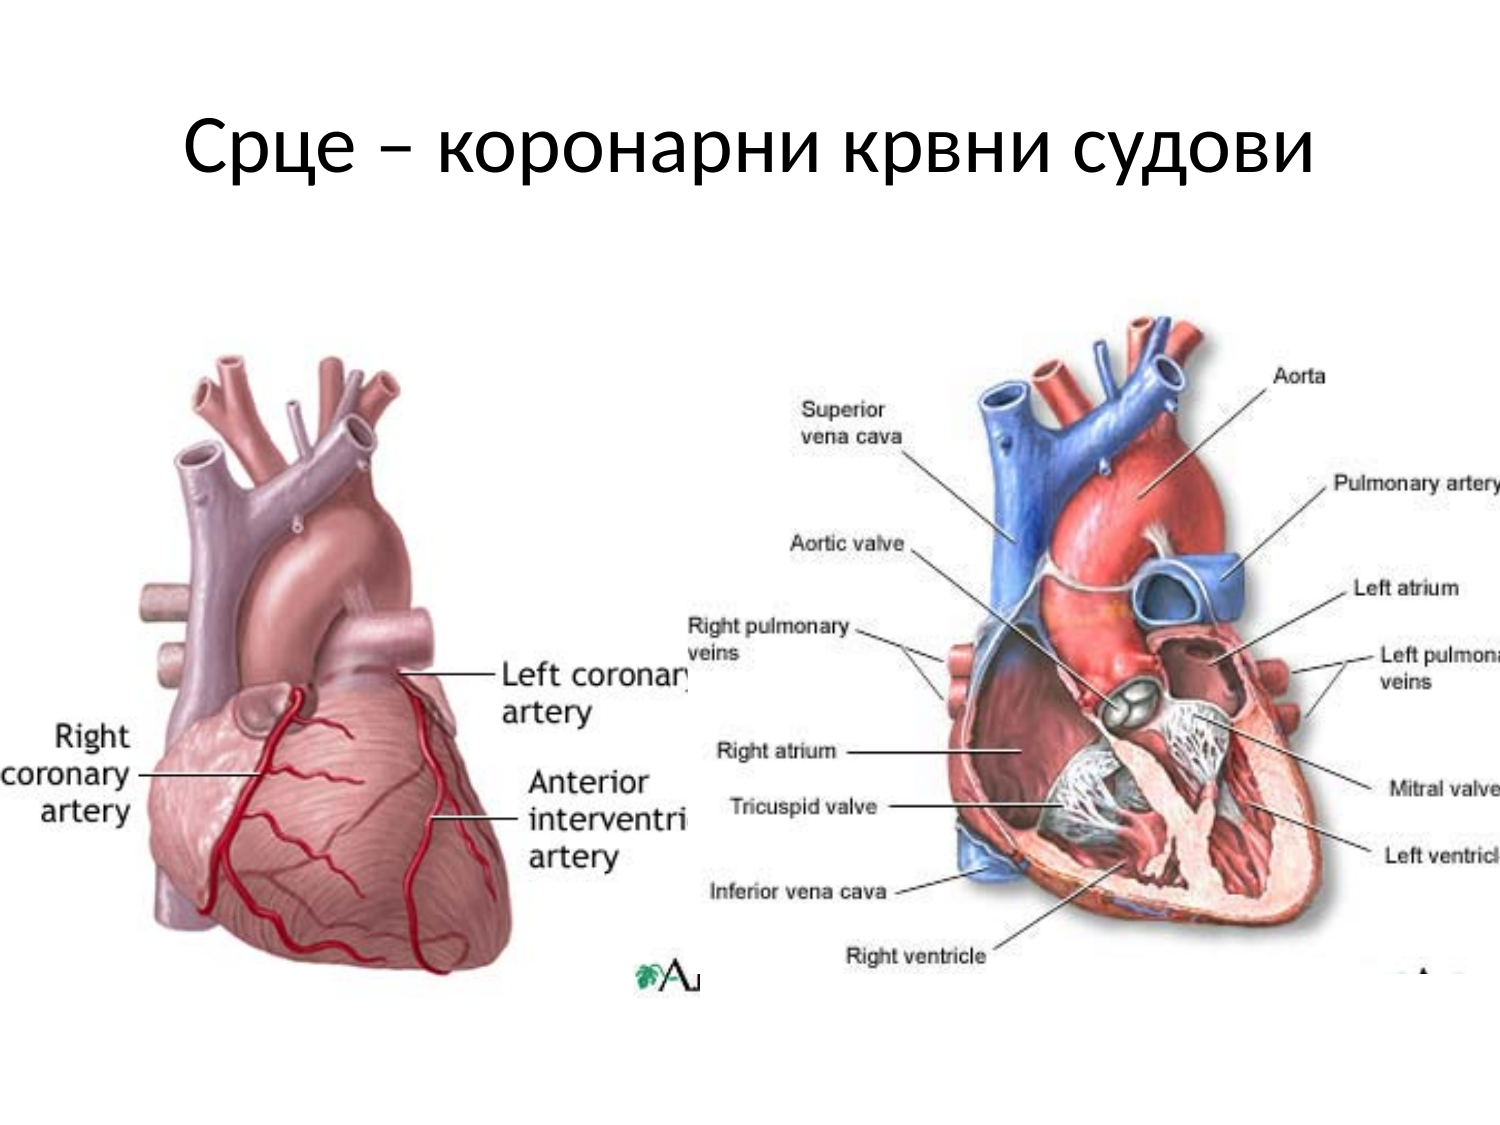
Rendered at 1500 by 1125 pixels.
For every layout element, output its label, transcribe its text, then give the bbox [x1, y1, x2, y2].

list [687, 297, 1500, 974]
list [0, 337, 701, 998]
title Срце – коронарни крвни судови [75, 45, 1425, 233]
